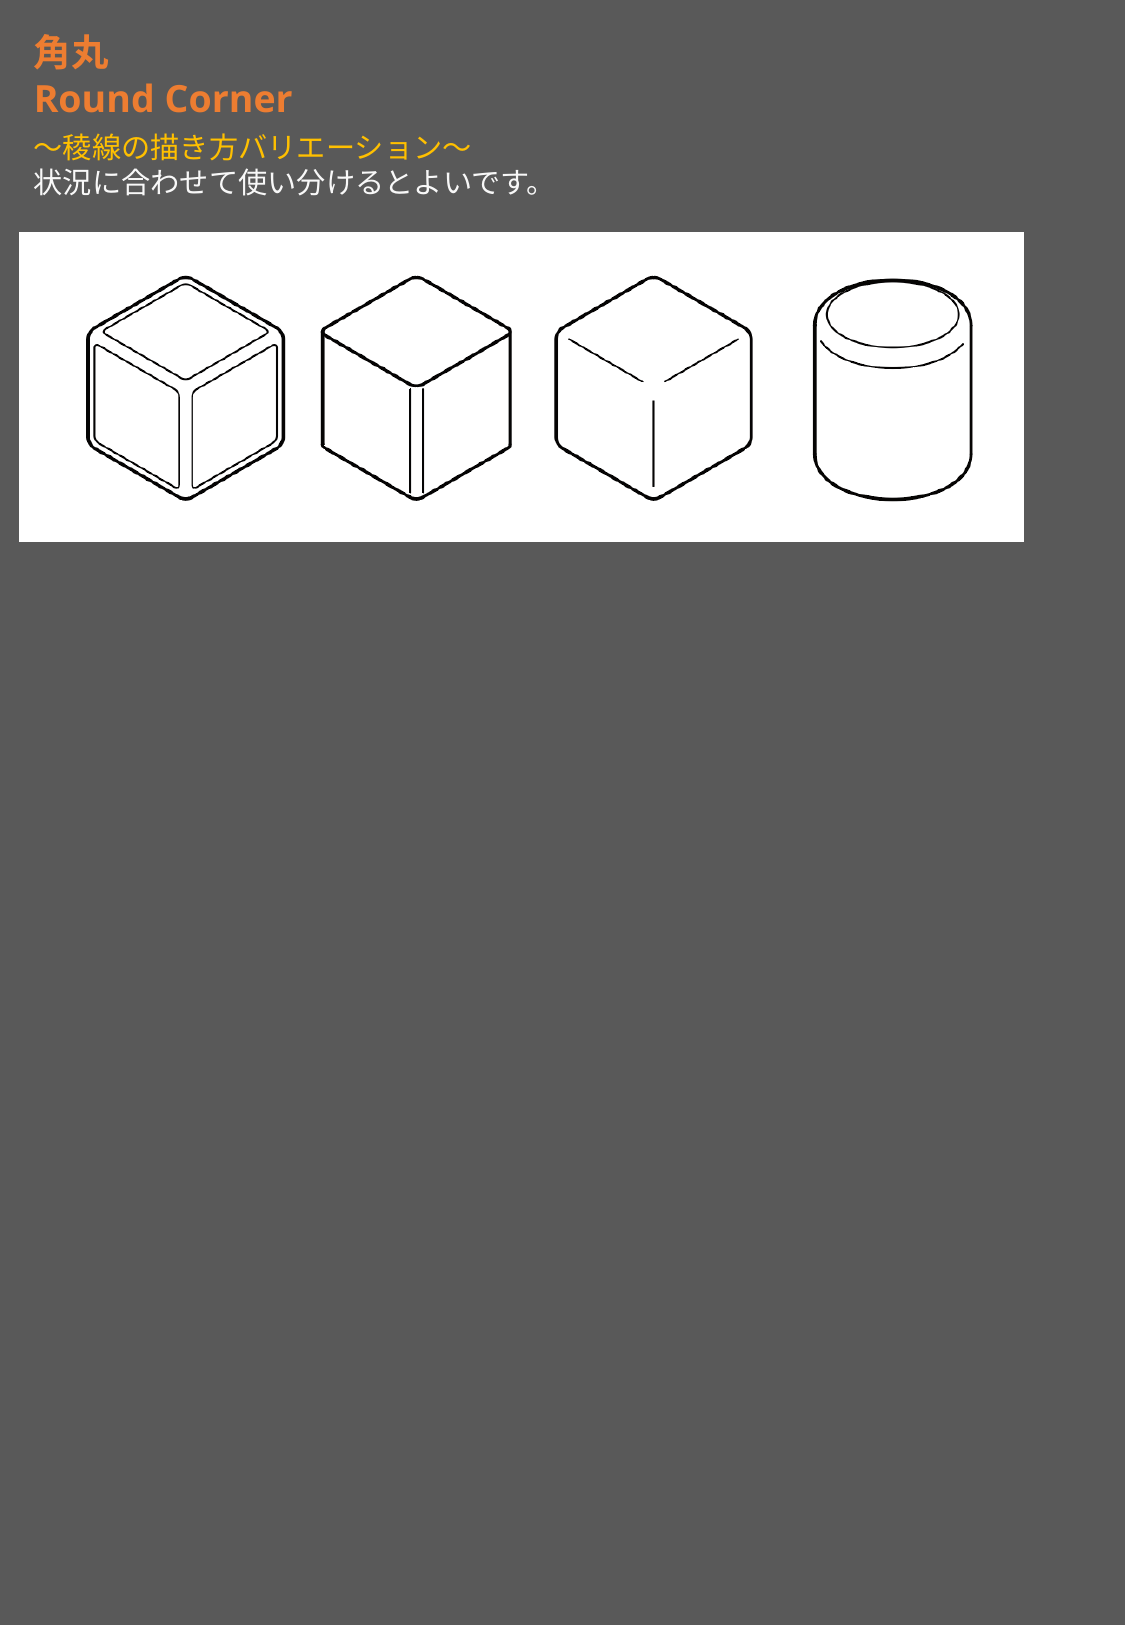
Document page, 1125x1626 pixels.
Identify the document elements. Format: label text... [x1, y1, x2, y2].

text_box 角丸 Round Corner [19, 21, 1125, 122]
picture [18, 231, 1024, 543]
text_box ～稜線の描き方バリエーション～ 状況に合わせて使い分けるとよいです。 [19, 122, 1125, 207]
